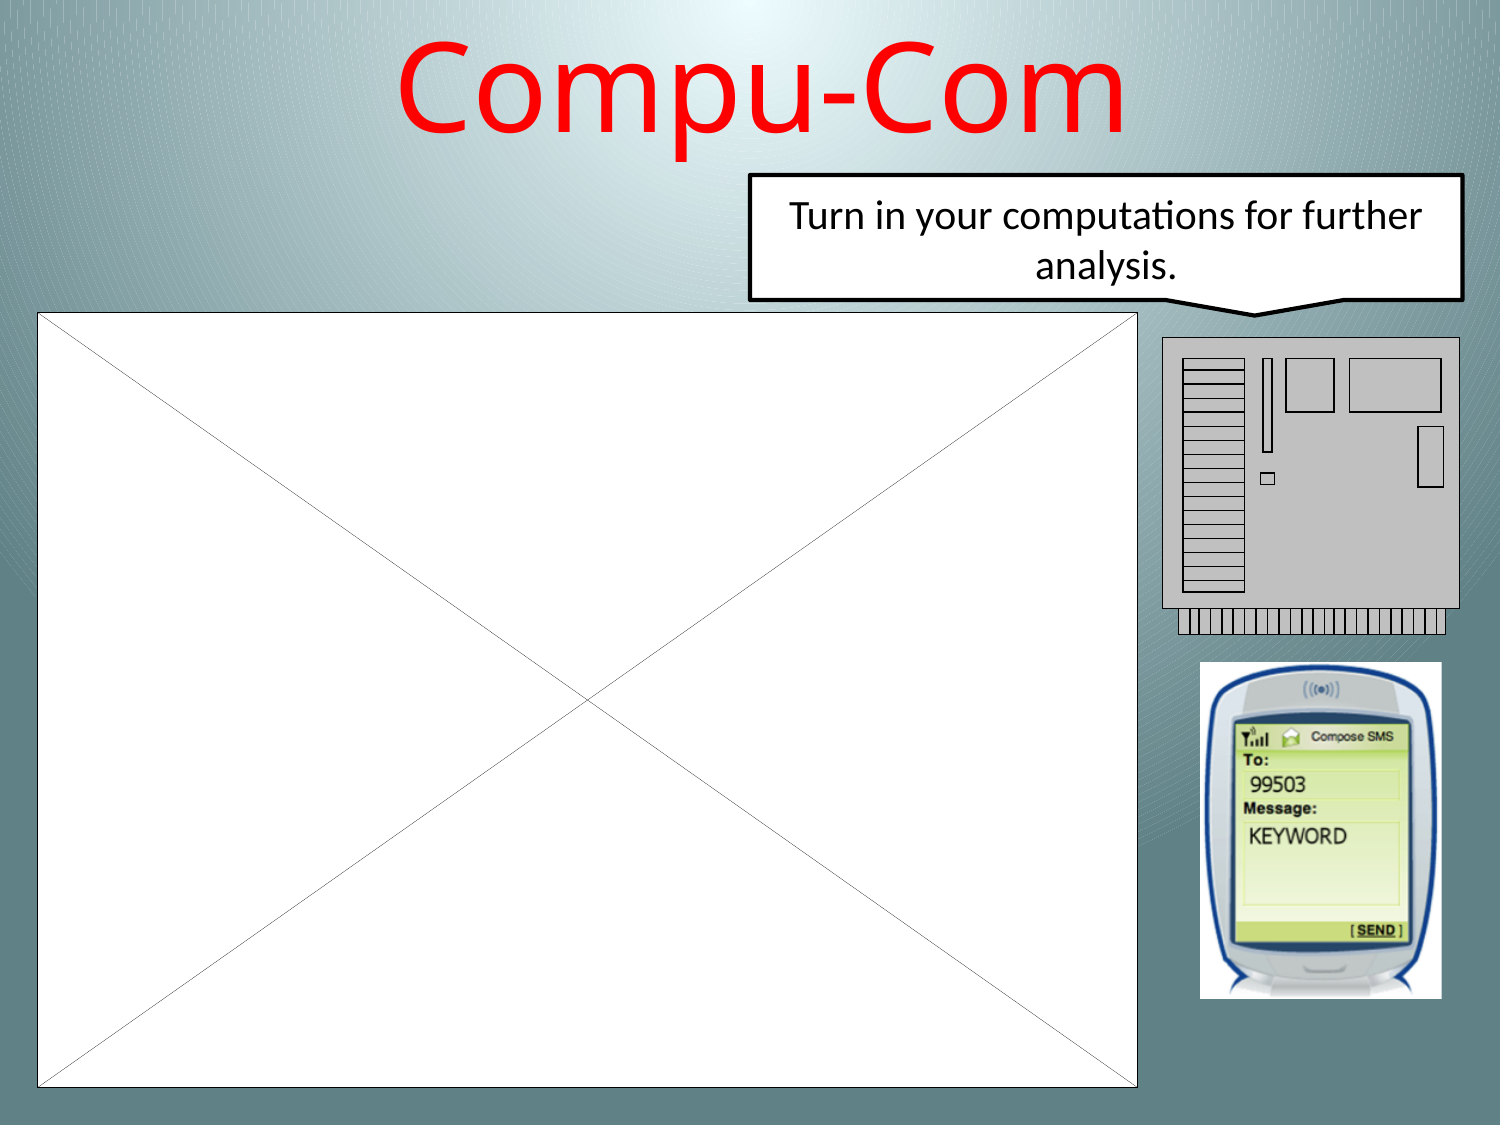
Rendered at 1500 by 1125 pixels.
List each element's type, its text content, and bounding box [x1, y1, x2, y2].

picture [1199, 662, 1442, 1000]
text_box [1162, 337, 1460, 635]
text_box Turn in your computations for further analysis. [747, 172, 1465, 318]
text_box Compu-Com [199, 0, 1325, 165]
